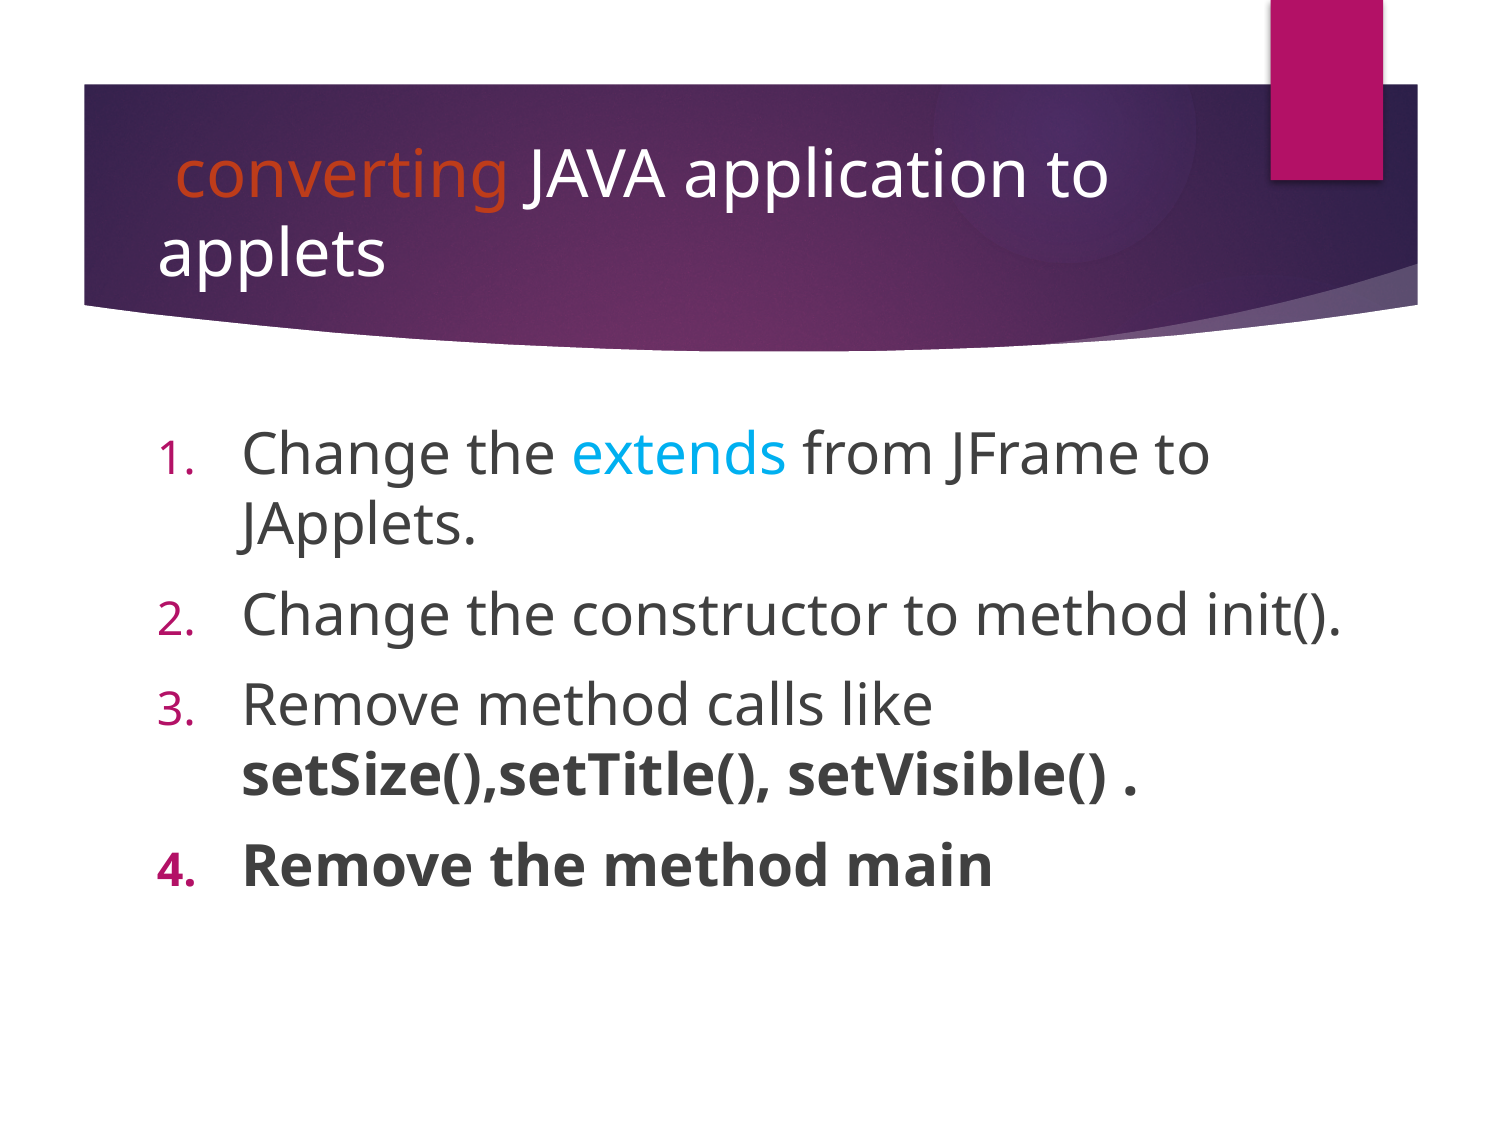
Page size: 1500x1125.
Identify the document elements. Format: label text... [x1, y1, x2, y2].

list Change the extends from JFrame to JApplets. Change the constructor to method init(). Remove method calls like setSize(),setTitle(), setVisible() . Remove the method main [141, 408, 1450, 988]
title converting JAVA application to applets [142, 152, 1183, 269]
